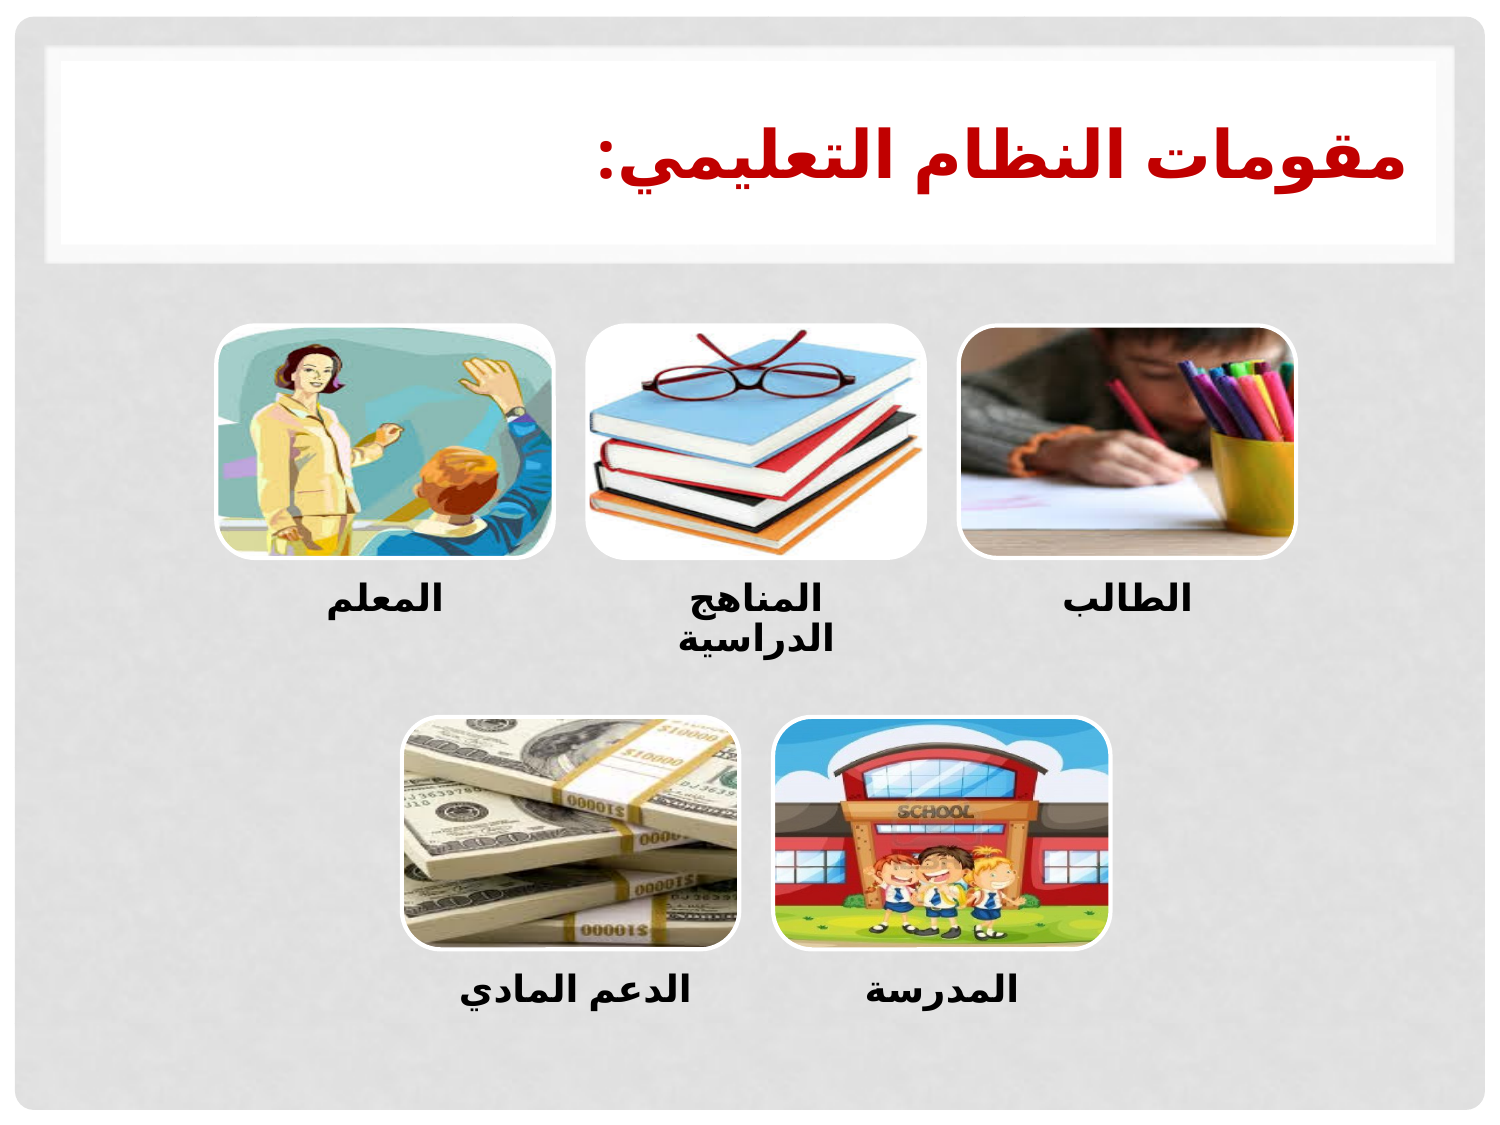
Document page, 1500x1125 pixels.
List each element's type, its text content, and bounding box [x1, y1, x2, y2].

title مقومات النظام التعليمي: [69, 66, 1425, 238]
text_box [112, 324, 1401, 1076]
